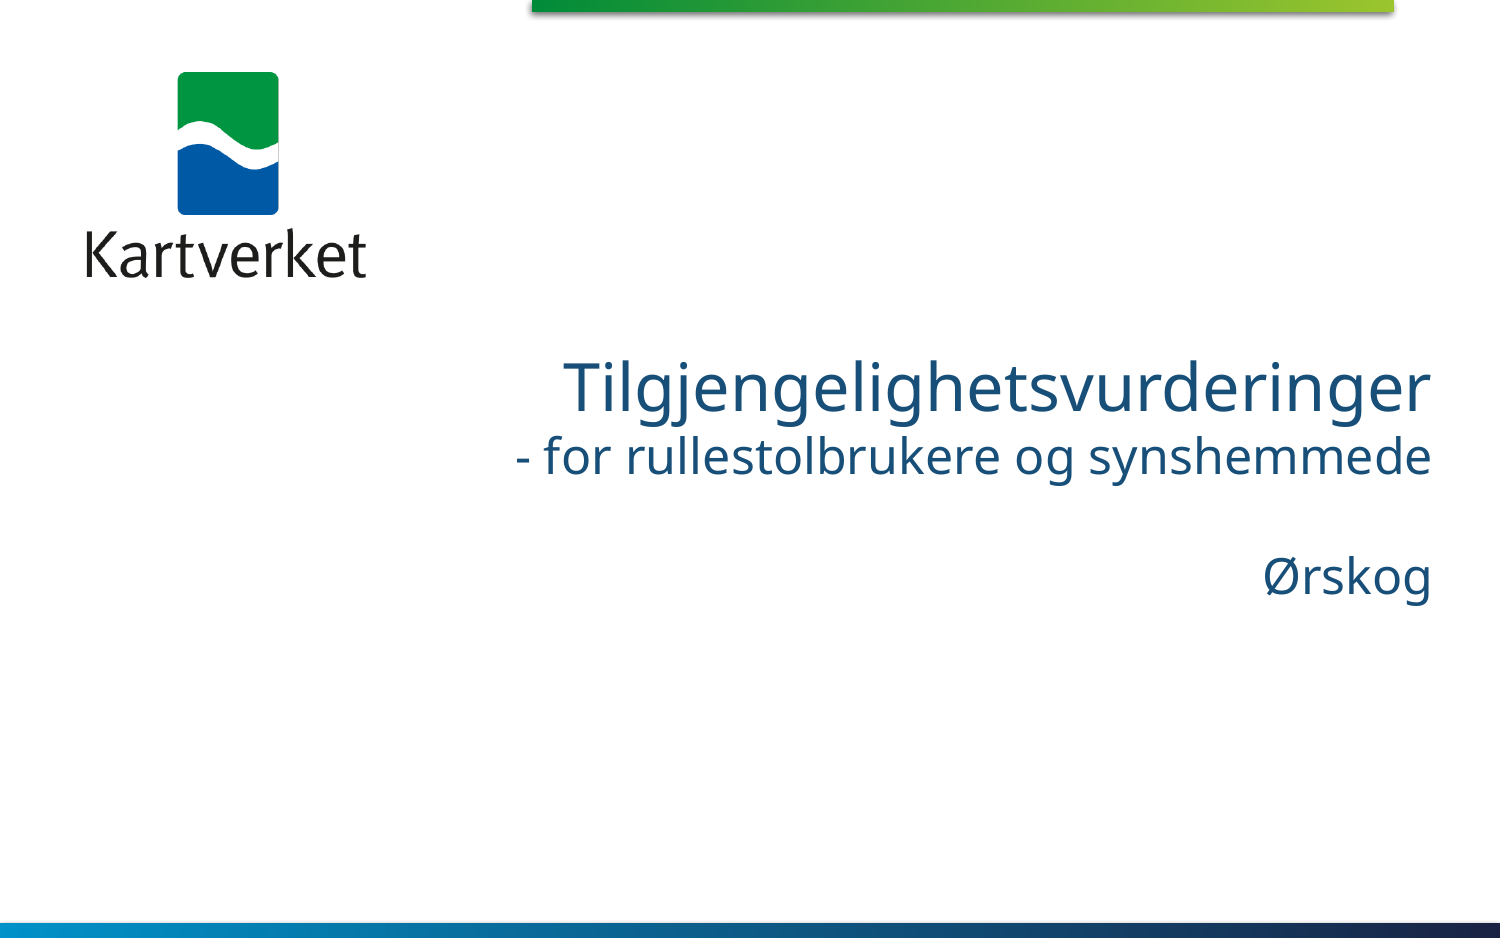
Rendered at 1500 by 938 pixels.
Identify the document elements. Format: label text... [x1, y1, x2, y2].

text_box Tilgjengelighetsvurderinger - for rullestolbrukere og synshemmede Ørskog [66, 337, 1449, 613]
